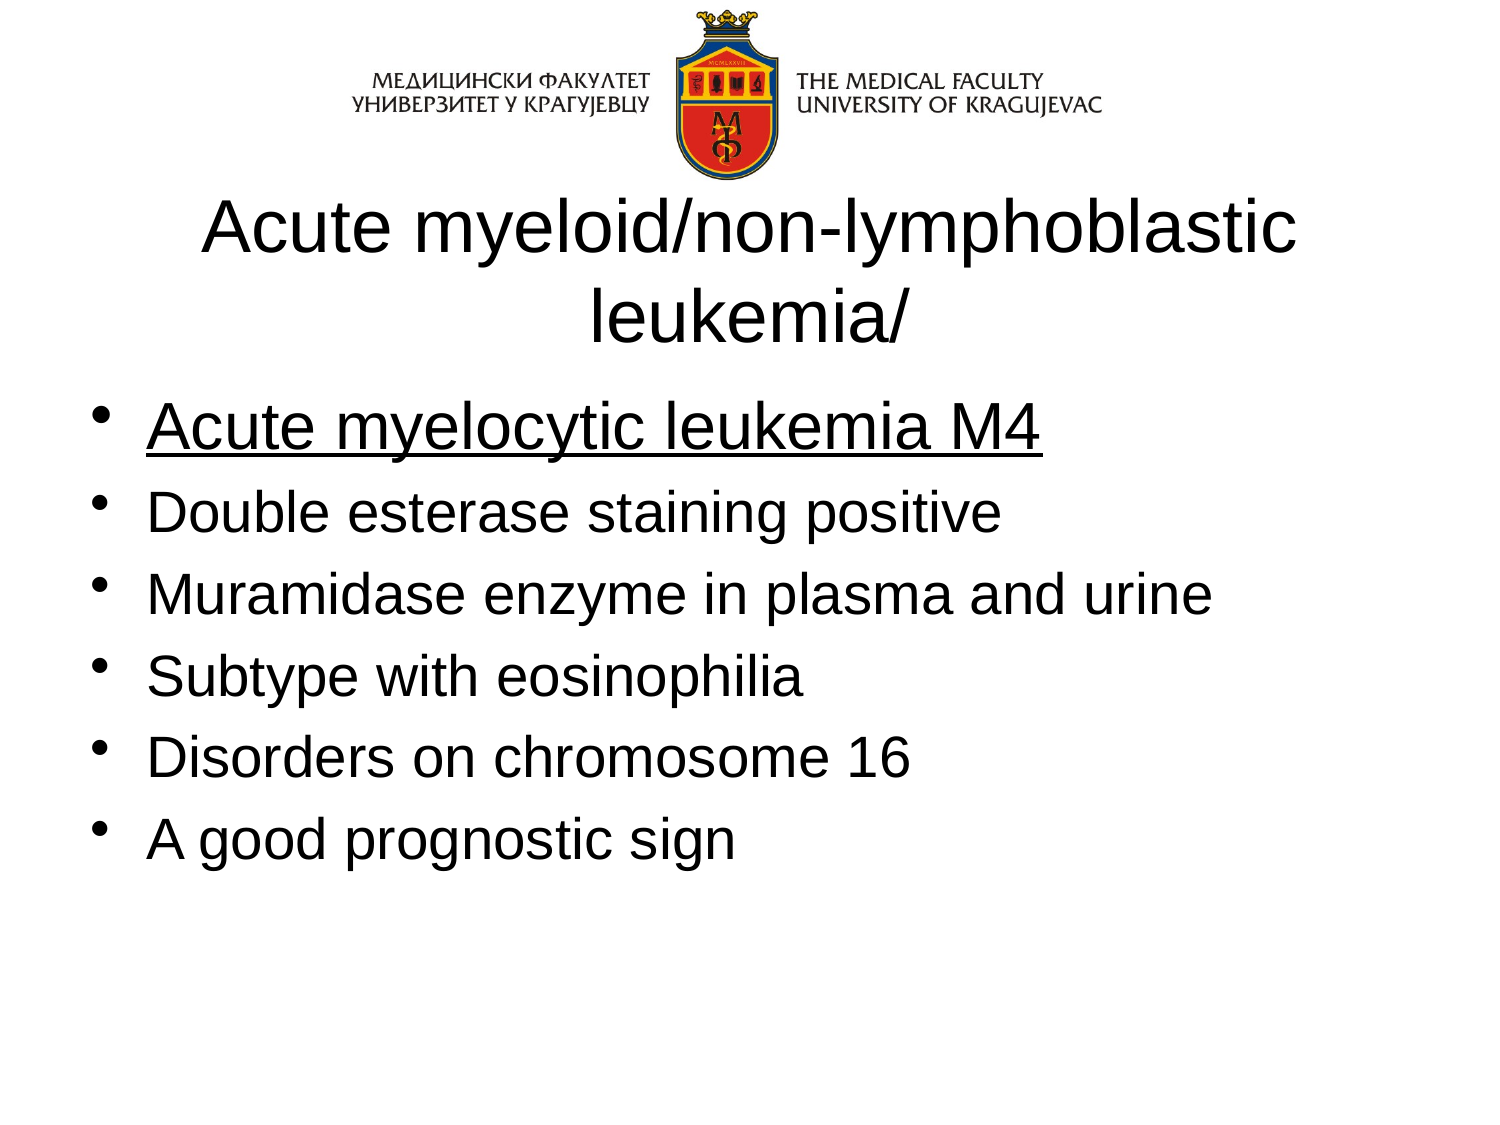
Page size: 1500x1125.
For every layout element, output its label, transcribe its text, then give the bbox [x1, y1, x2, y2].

picture [328, 0, 1125, 173]
list Acute myelocytic leukemia M4 Double esterase staining positive Muramidase enzyme in plasma and urine Subtype with eosinophilia Disorders on chromosome 16 A good prognostic sign [74, 374, 1426, 1118]
title Acute myeloid/non-lymphoblastic leukemia/ [74, 173, 1426, 362]
